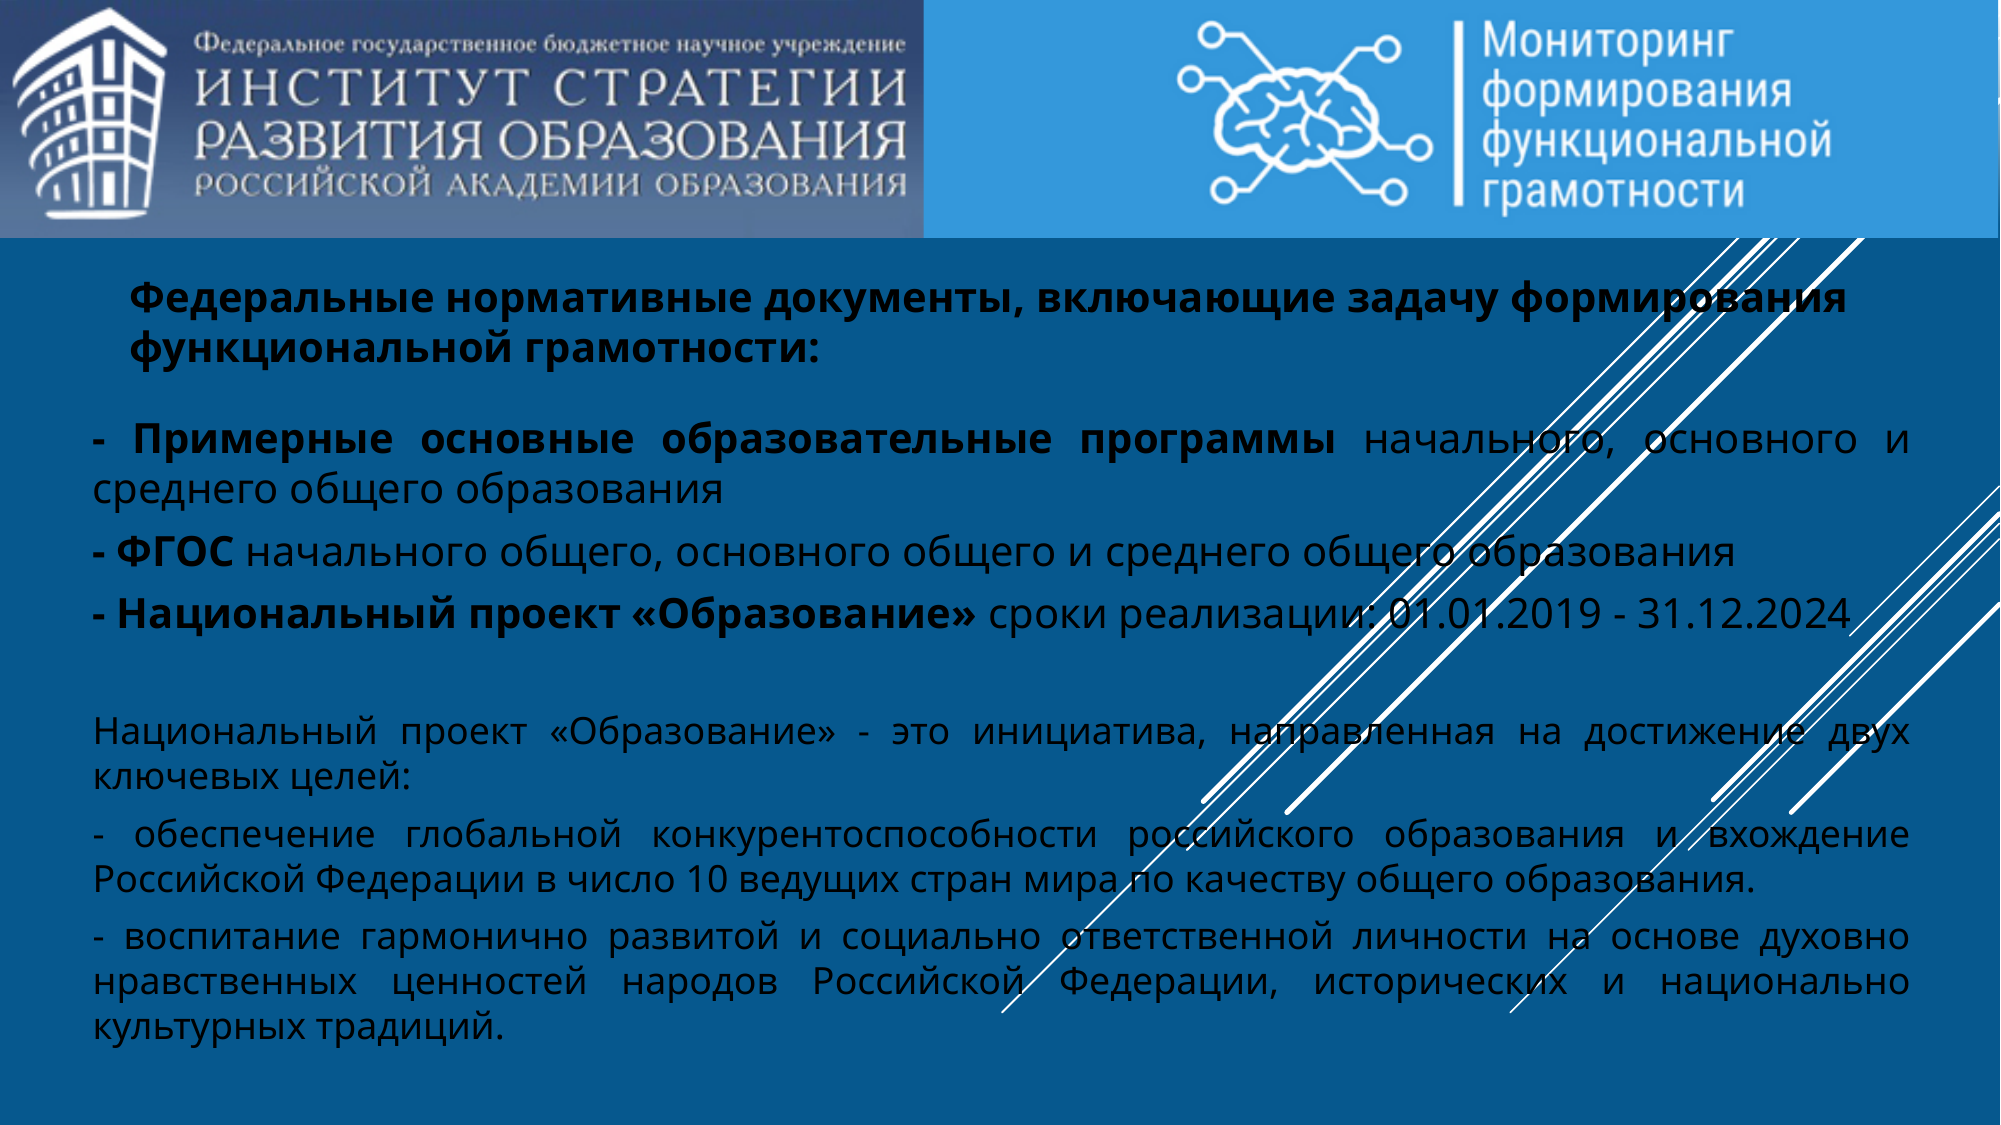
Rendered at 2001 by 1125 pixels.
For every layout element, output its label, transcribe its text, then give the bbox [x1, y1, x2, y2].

picture [0, 0, 1999, 238]
text_box - Примерные основные образовательные программы начального, основного и среднего общего образования - ФГОС начального общего, основного общего и среднего общего образования - Национальный проект «Образование» сроки реализации: 01.01.2019 - 31.12.2024 Национальный проект «Образование» - это инициатива, направленная на достижение двух ключевых целей: - обеспечение глобальной конкурентоспособности российского образования и вхождение Российской Федерации в число 10 ведущих стран мира по качеству общего образования. - воспитание гармонично развитой и социально ответственной личности на основе духовно нравственных ценностей народов Российской Федерации, исторических и национально культурных традиций. [77, 404, 1927, 1055]
text_box Федеральные нормативные документы, включающие задачу формирования функциональной грамотности: [114, 263, 1964, 378]
